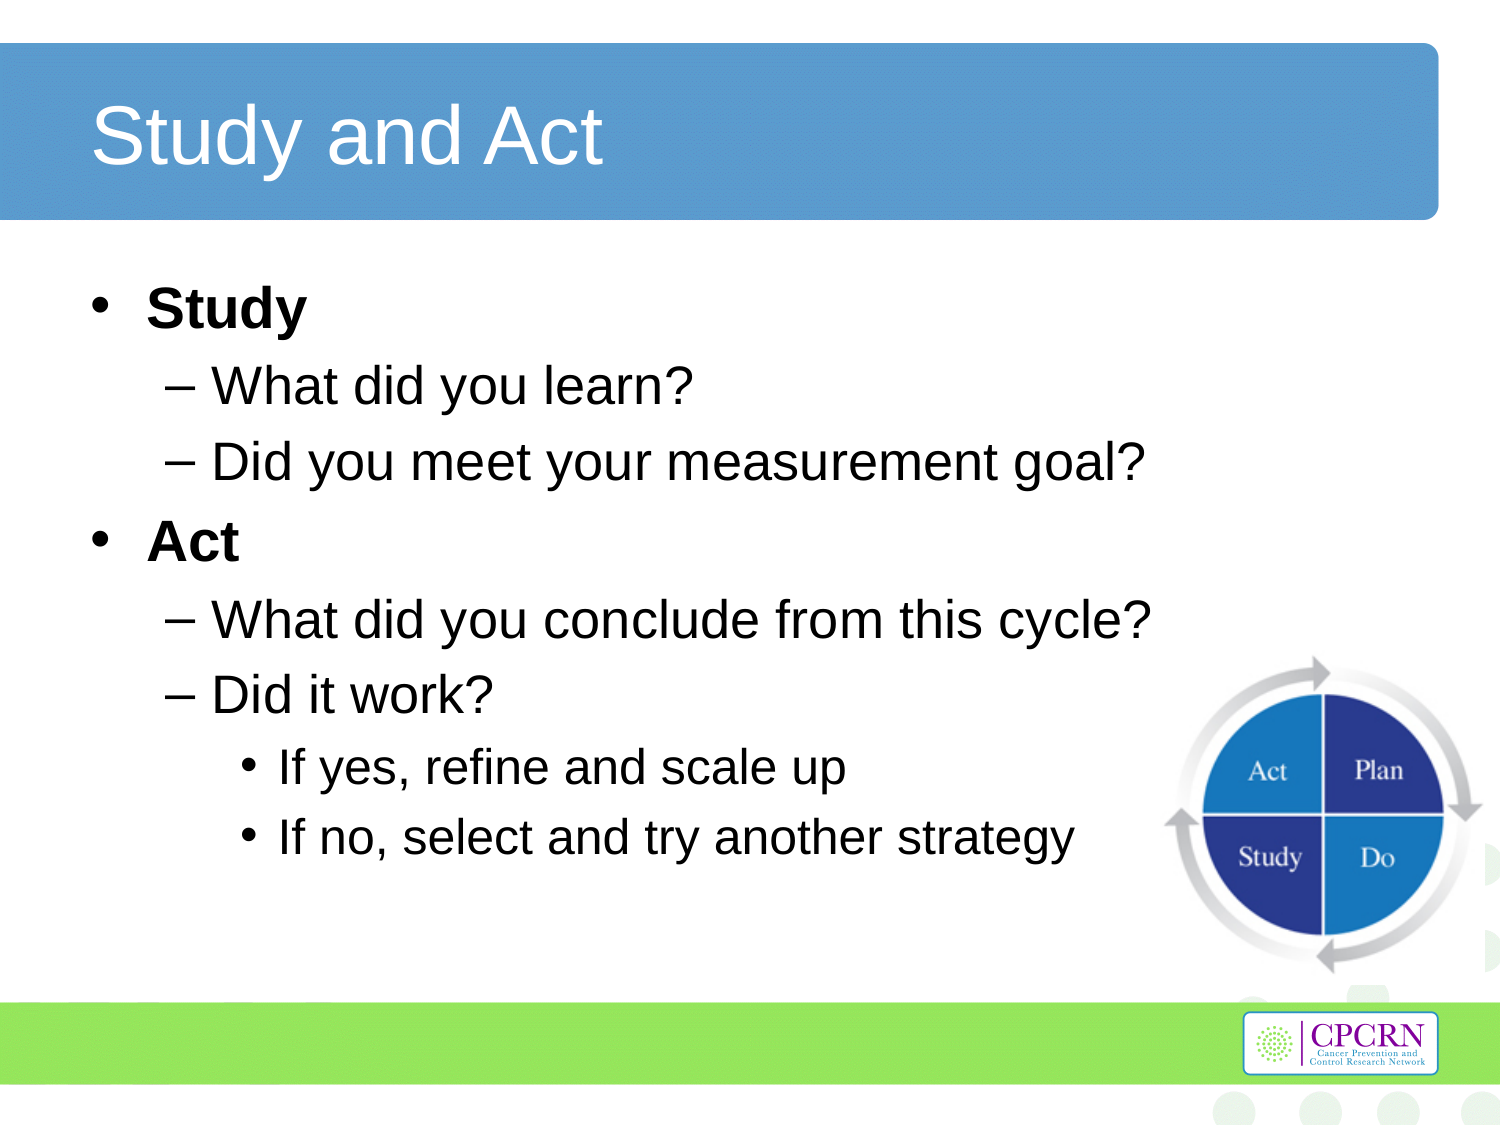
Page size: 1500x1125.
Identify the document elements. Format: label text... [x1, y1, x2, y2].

picture [0, 0, 1500, 1125]
title Study and Act [75, 37, 1500, 225]
list Study What did you learn? Did you meet your measurement goal? Act What did you conclude from this cycle? Did it work? If yes, refine and scale up If no, select and try another strategy [75, 262, 1425, 1005]
